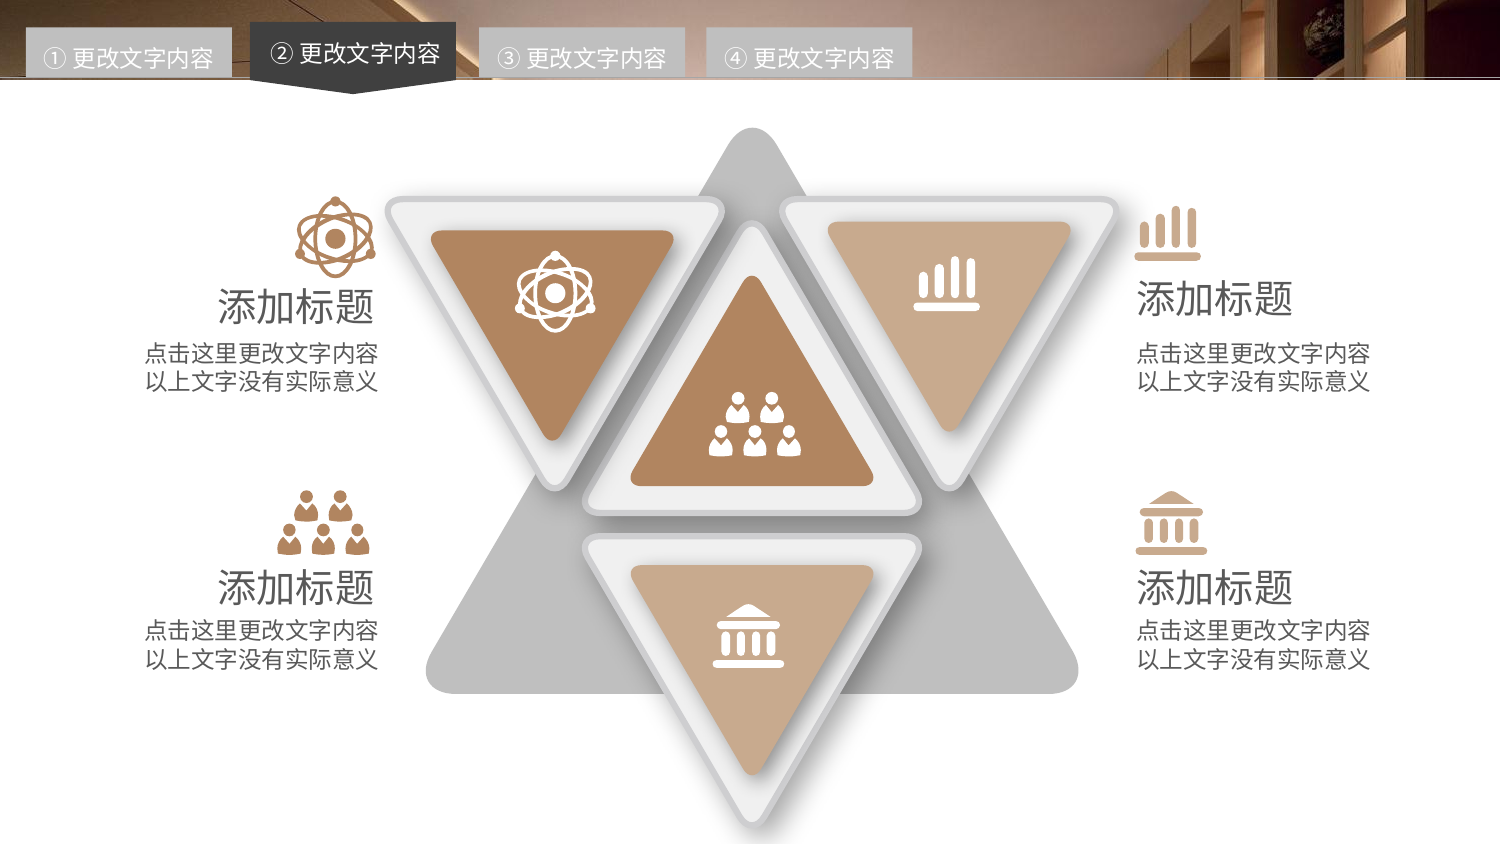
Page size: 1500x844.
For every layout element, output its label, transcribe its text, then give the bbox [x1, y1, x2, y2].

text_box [196, 21, 516, 95]
text_box 点击这里更改文字内容 以上文字没有实际意义 [1113, 609, 1395, 681]
text_box [702, 126, 804, 216]
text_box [383, 199, 726, 492]
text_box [1135, 490, 1208, 555]
text_box [923, 502, 1080, 695]
text_box 添加标题 [1125, 268, 1305, 327]
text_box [580, 536, 923, 829]
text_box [1134, 205, 1201, 261]
text_box 点击这里更改文字内容 以上文字没有实际意义 [121, 331, 383, 403]
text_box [0, 27, 196, 78]
text_box 添加标题 [206, 557, 386, 609]
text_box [778, 199, 1121, 492]
text_box 添加标题 [1125, 557, 1305, 609]
picture [0, 0, 1500, 27]
text_box 点击这里更改文字内容 以上文字没有实际意义 [121, 609, 403, 681]
text_box [424, 492, 582, 695]
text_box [294, 196, 377, 279]
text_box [580, 220, 923, 513]
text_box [277, 490, 370, 555]
text_box 添加标题 [206, 276, 383, 331]
text_box 点击这里更改文字内容 以上文字没有实际意义 [1121, 331, 1395, 403]
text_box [516, 27, 1500, 78]
